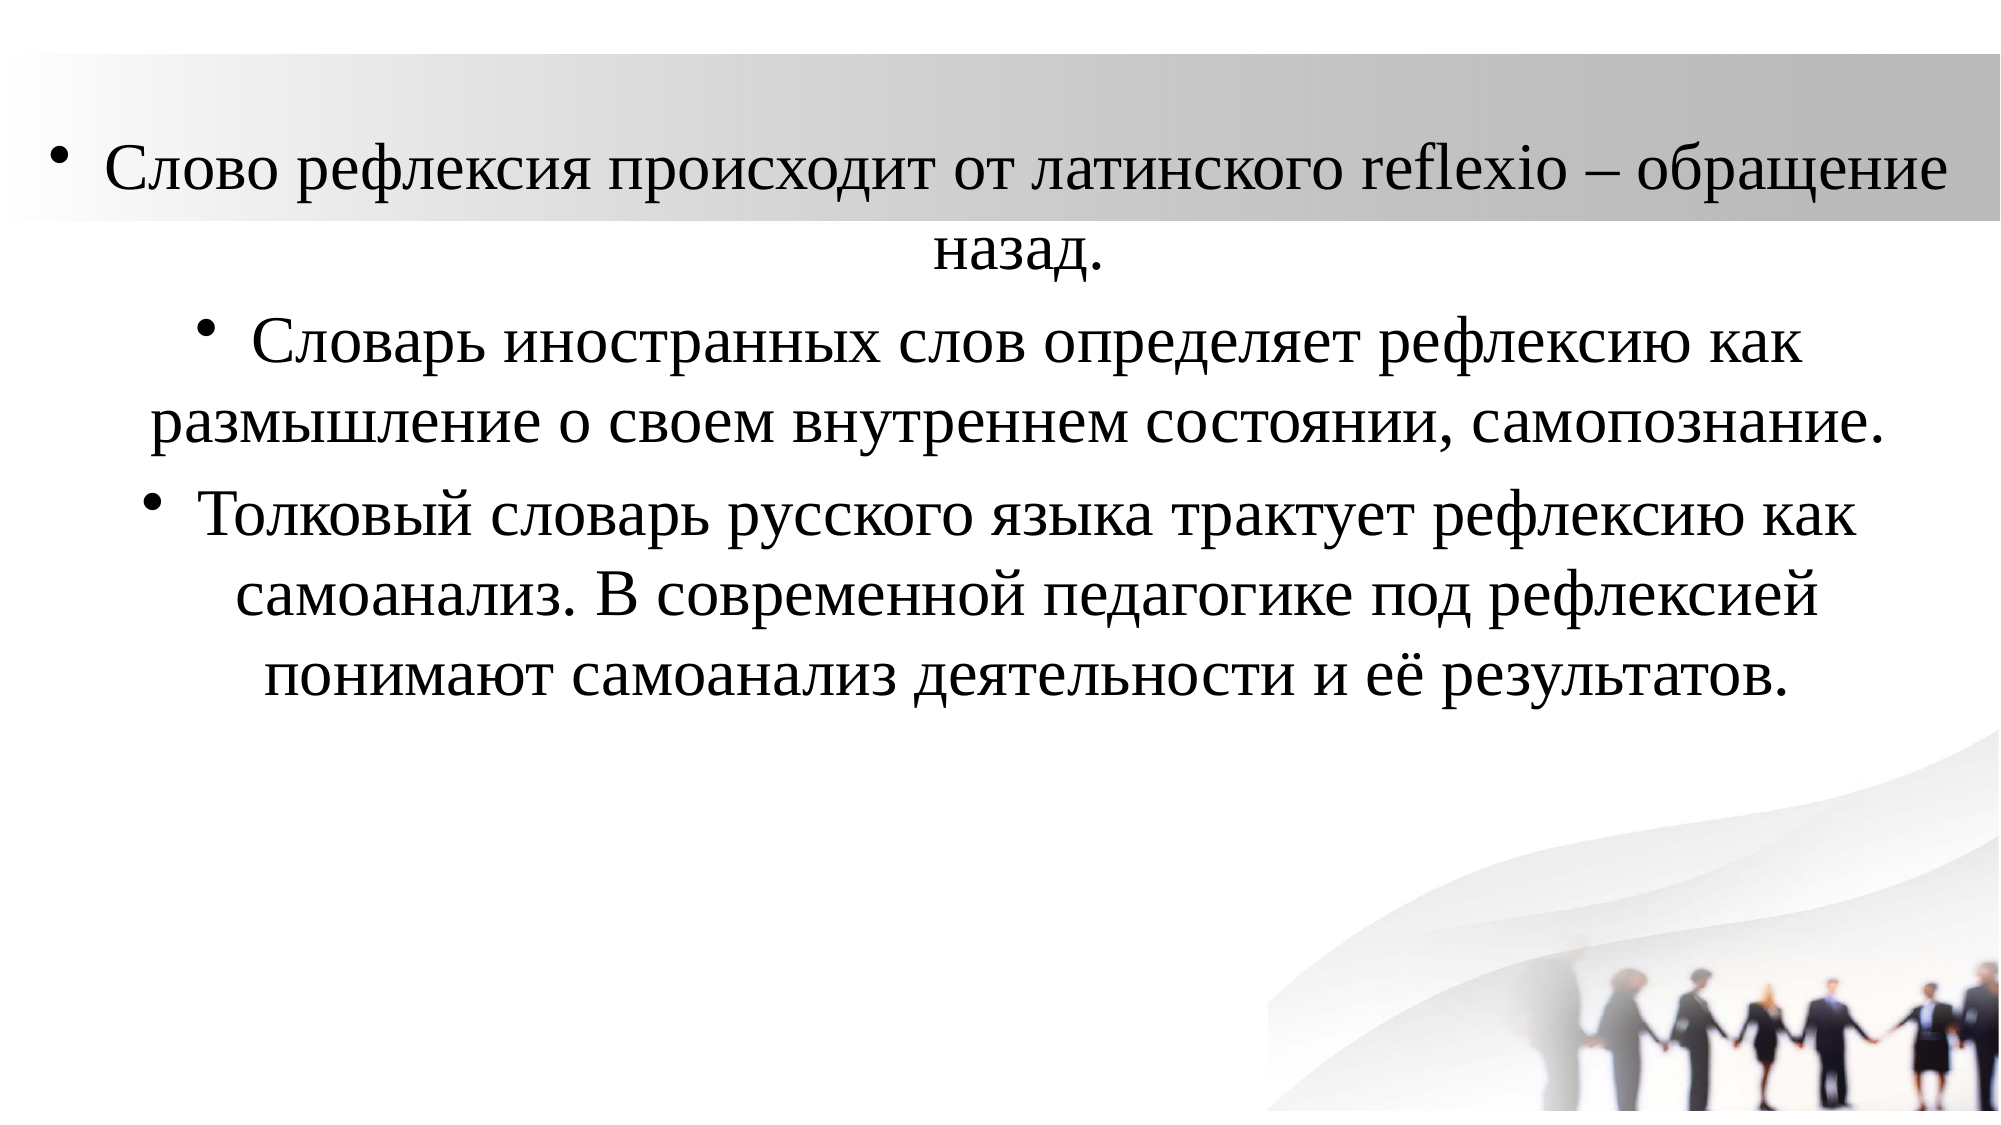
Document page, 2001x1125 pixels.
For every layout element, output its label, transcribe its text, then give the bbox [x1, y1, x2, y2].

picture [1268, 728, 1999, 1111]
list Слово рефлексия происходит от латинского reflexio – обращение назад. Словарь иностранных слов определяет рефлексию как размышление о своем внутреннем состоянии, самопознание. Толковый словарь русского языка трактует рефлексию как самоанализ. В современной педагогике под рефлексией понимают самоанализ деятельности и её результатов. [16, 115, 1984, 947]
